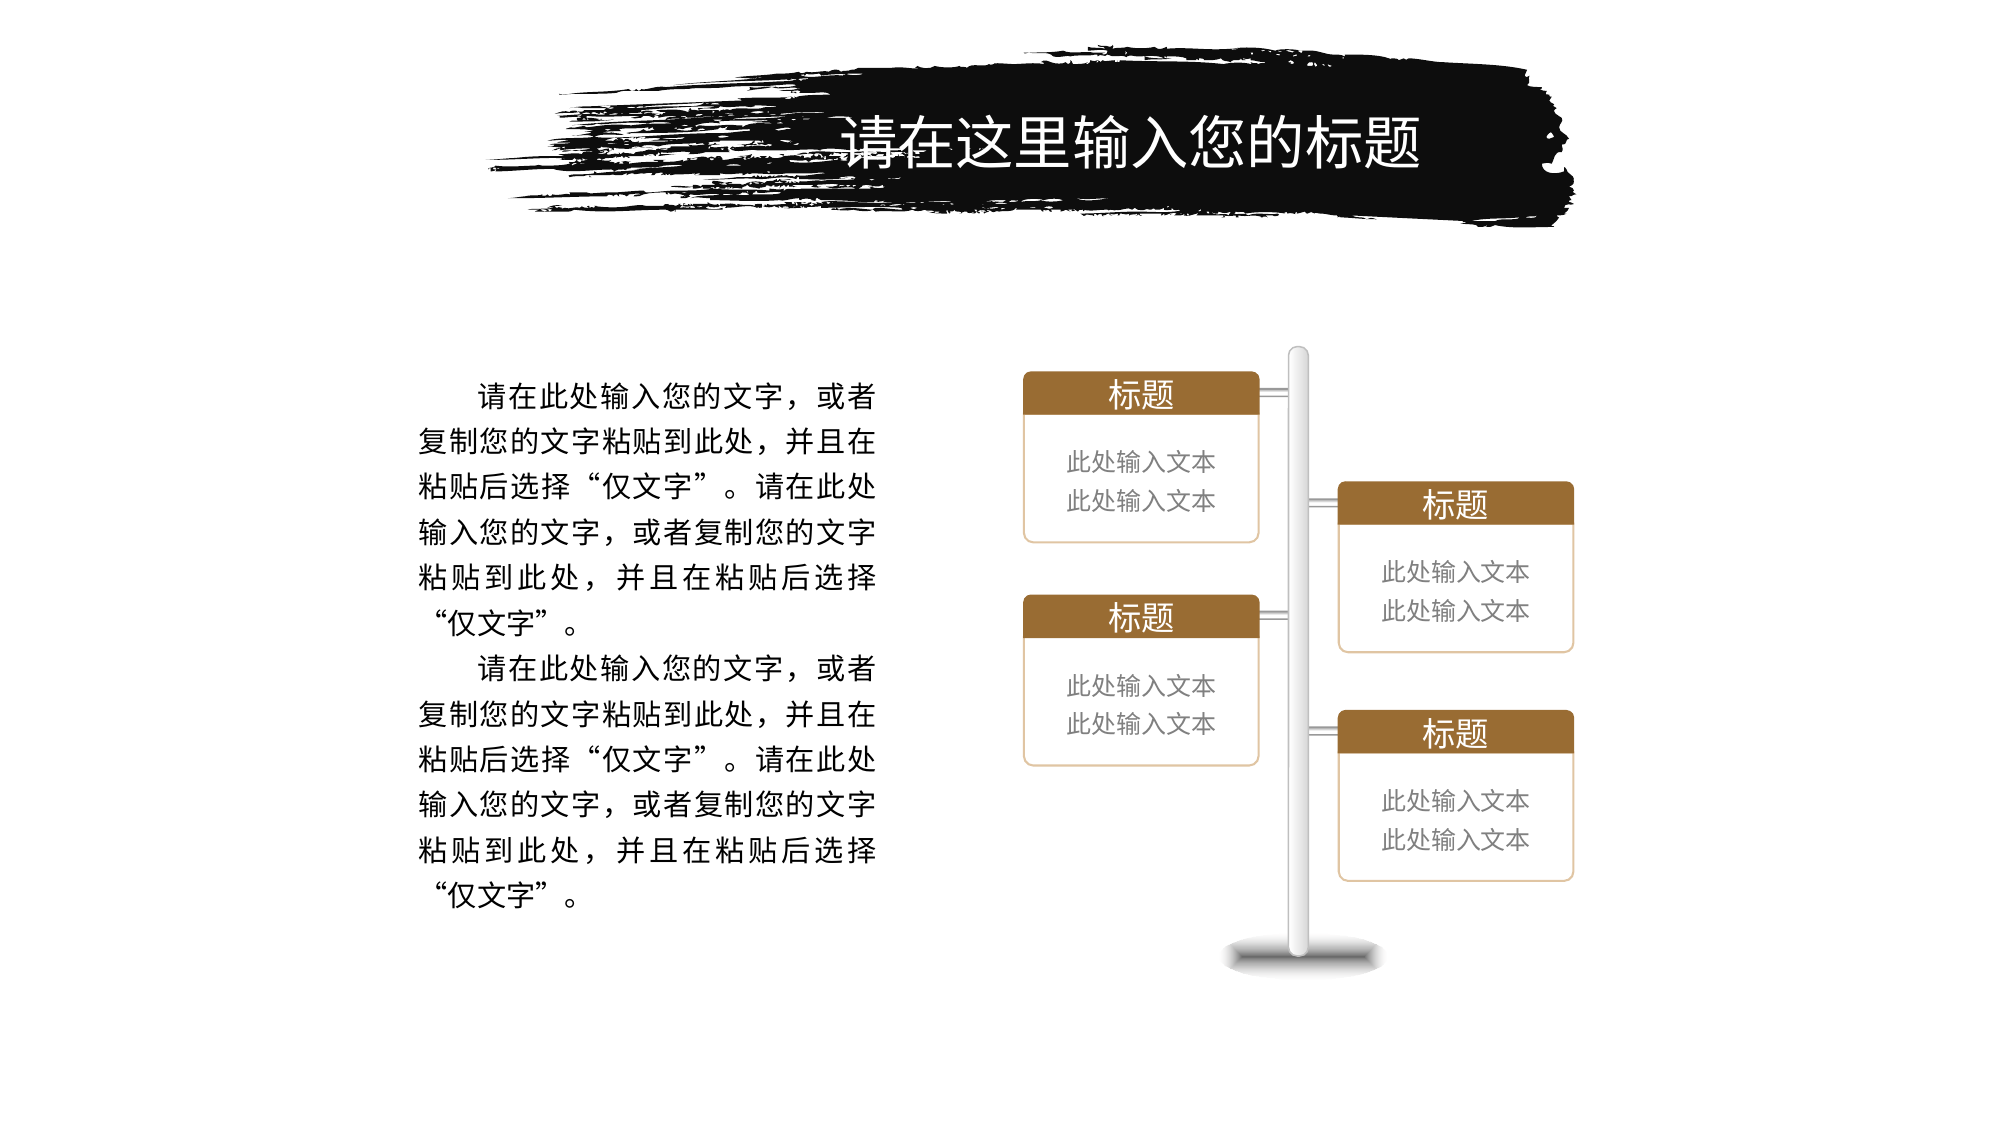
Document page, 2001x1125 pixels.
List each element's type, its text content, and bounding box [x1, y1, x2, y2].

text_box [1218, 932, 1388, 980]
text_box [1310, 726, 1337, 736]
text_box [1260, 387, 1287, 398]
text_box 标题 [1337, 481, 1575, 525]
text_box [1260, 610, 1287, 621]
text_box [1287, 345, 1310, 958]
text_box 标题 [1023, 594, 1260, 639]
text_box [485, 44, 1574, 228]
text_box 标题 [1337, 709, 1575, 754]
text_box 此处输入文本 此处输入文本 [1022, 412, 1260, 544]
text_box 此处输入文本 此处输入文本 [1022, 635, 1260, 767]
text_box [1310, 498, 1337, 508]
text_box 标题 [1023, 371, 1260, 415]
title 请在这里输入您的标题 [824, 96, 2000, 195]
text_box 此处输入文本 此处输入文本 [1337, 754, 1575, 882]
text_box 请在此处输入您的文字，或者复制您的文字粘贴到此处，并且在粘贴后选择“仅文字”。请在此处输入您的文字，或者复制您的文字粘贴到此处，并且在粘贴后选择“仅文字”。 请在此处输入您的文字，或者复制您的文字粘贴到此处，并且在粘贴后选择“仅文字”。请在此处输入您的文字，或者复制您的文字粘贴到此处，并且在粘贴后选择“仅文字”。 [400, 347, 894, 933]
text_box 此处输入文本 此处输入文本 [1337, 525, 1575, 654]
